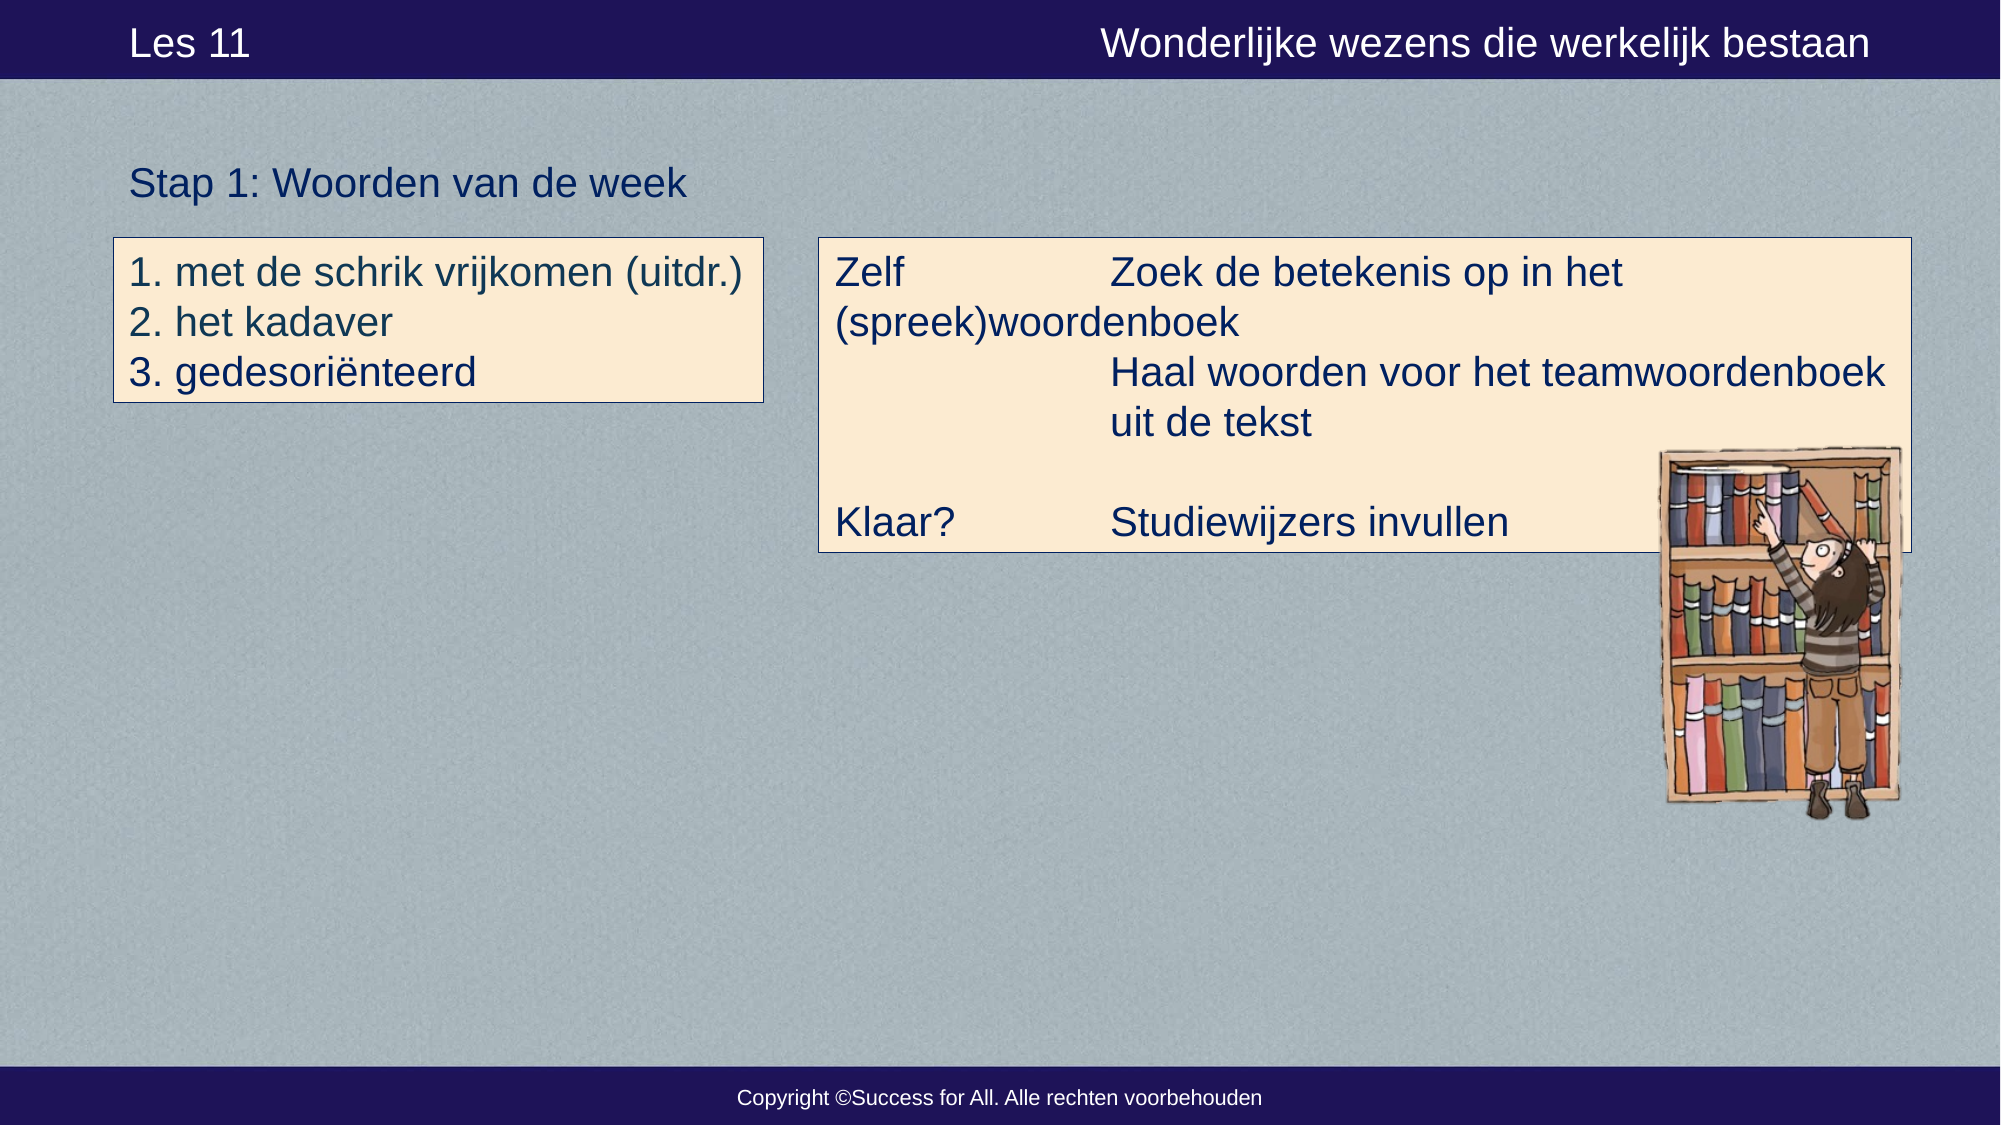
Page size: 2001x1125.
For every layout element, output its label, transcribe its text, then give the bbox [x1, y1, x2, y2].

text_box Wonderlijke wezens die werkelijk bestaan [999, 8, 1886, 73]
text_box Zelf Zoek de betekenis op in het (spreek)woordenboek Haal woorden voor het teamwoordenboek uit de tekst Klaar? Studiewijzers invullen [818, 237, 1912, 553]
text_box Les 11 [114, 8, 354, 73]
picture [0, 0, 2001, 1125]
text_box Stap 1: Woorden van de week [113, 148, 1635, 214]
text_box Copyright ©Success for All. Alle rechten voorbehouden [0, 1076, 2000, 1125]
text_box 1. met de schrik vrijkomen (uitdr.) 2. het kadaver 3. gedesoriënteerd [113, 237, 764, 403]
